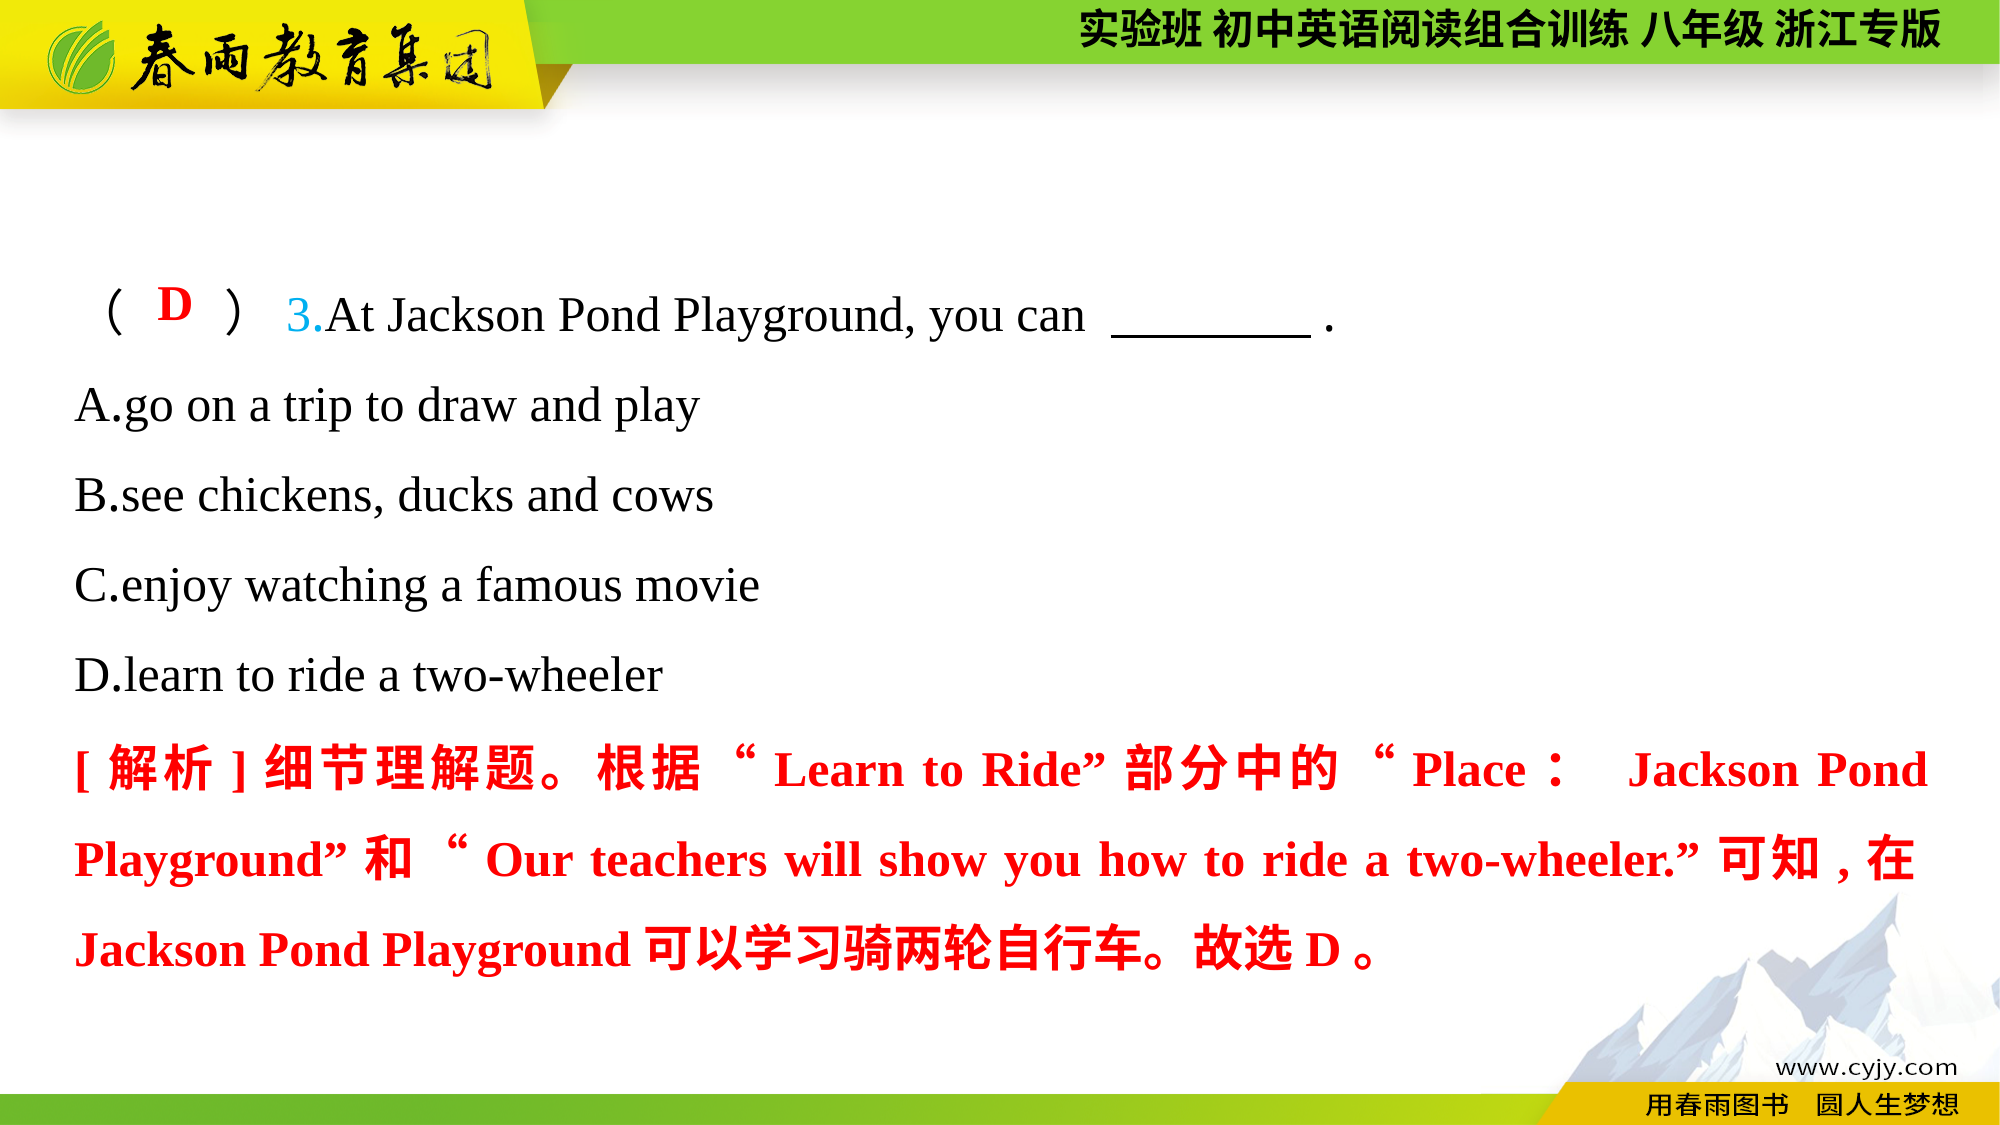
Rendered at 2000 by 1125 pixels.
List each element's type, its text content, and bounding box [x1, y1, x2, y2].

list （ ）3.At Jackson Pond Playground, you can . A.go on a trip to draw and play B.see chickens, ducks and cows C.enjoy watching a famous movie D.learn to ride a two-wheeler [59, 243, 1944, 699]
text_box D [142, 262, 209, 338]
picture [0, 0, 2000, 1125]
text_box [解析]细节理解题。根据“Learn to Ride”部分中的“Place： Jackson Pond Playground”和“Our teachers will show you how to ride a two-wheeler.”可知,在Jackson Pond Playground可以学习骑两轮自行车。故选D。 [59, 699, 1944, 985]
